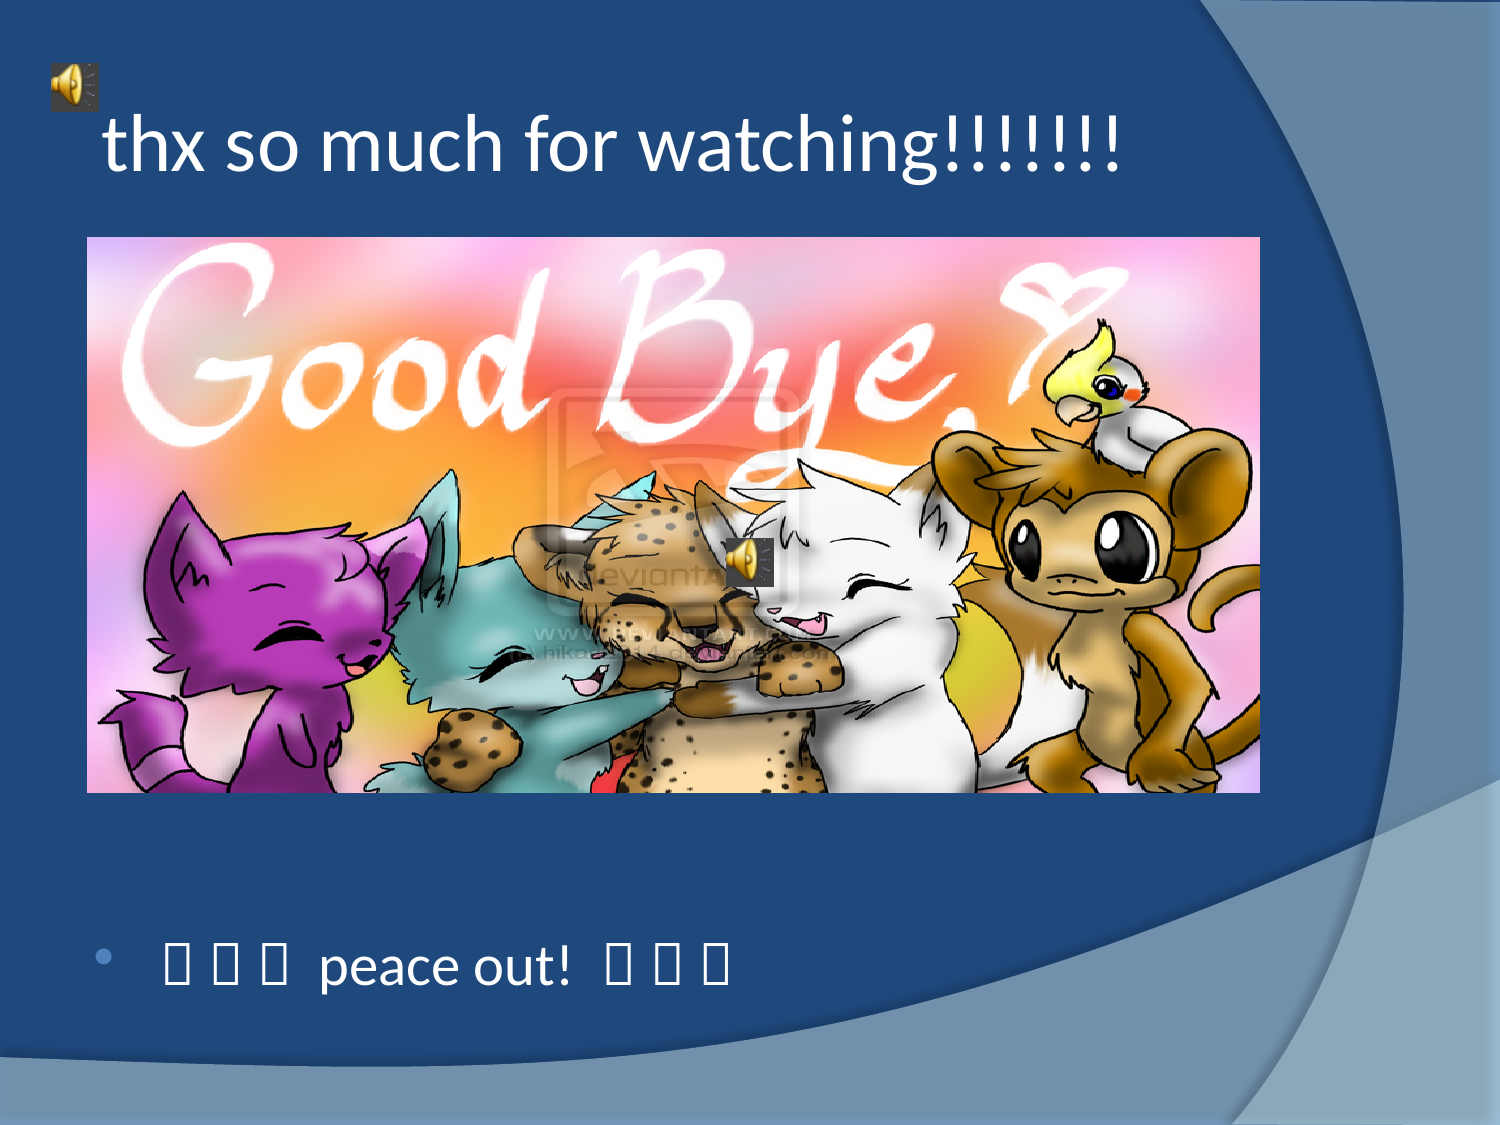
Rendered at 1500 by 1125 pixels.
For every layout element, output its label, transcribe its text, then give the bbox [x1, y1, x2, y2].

title thx so much for watching!!!!!!! [75, 45, 1300, 233]
picture [49, 62, 101, 113]
picture [87, 237, 1260, 794]
list    peace out!    [75, 262, 1300, 1005]
